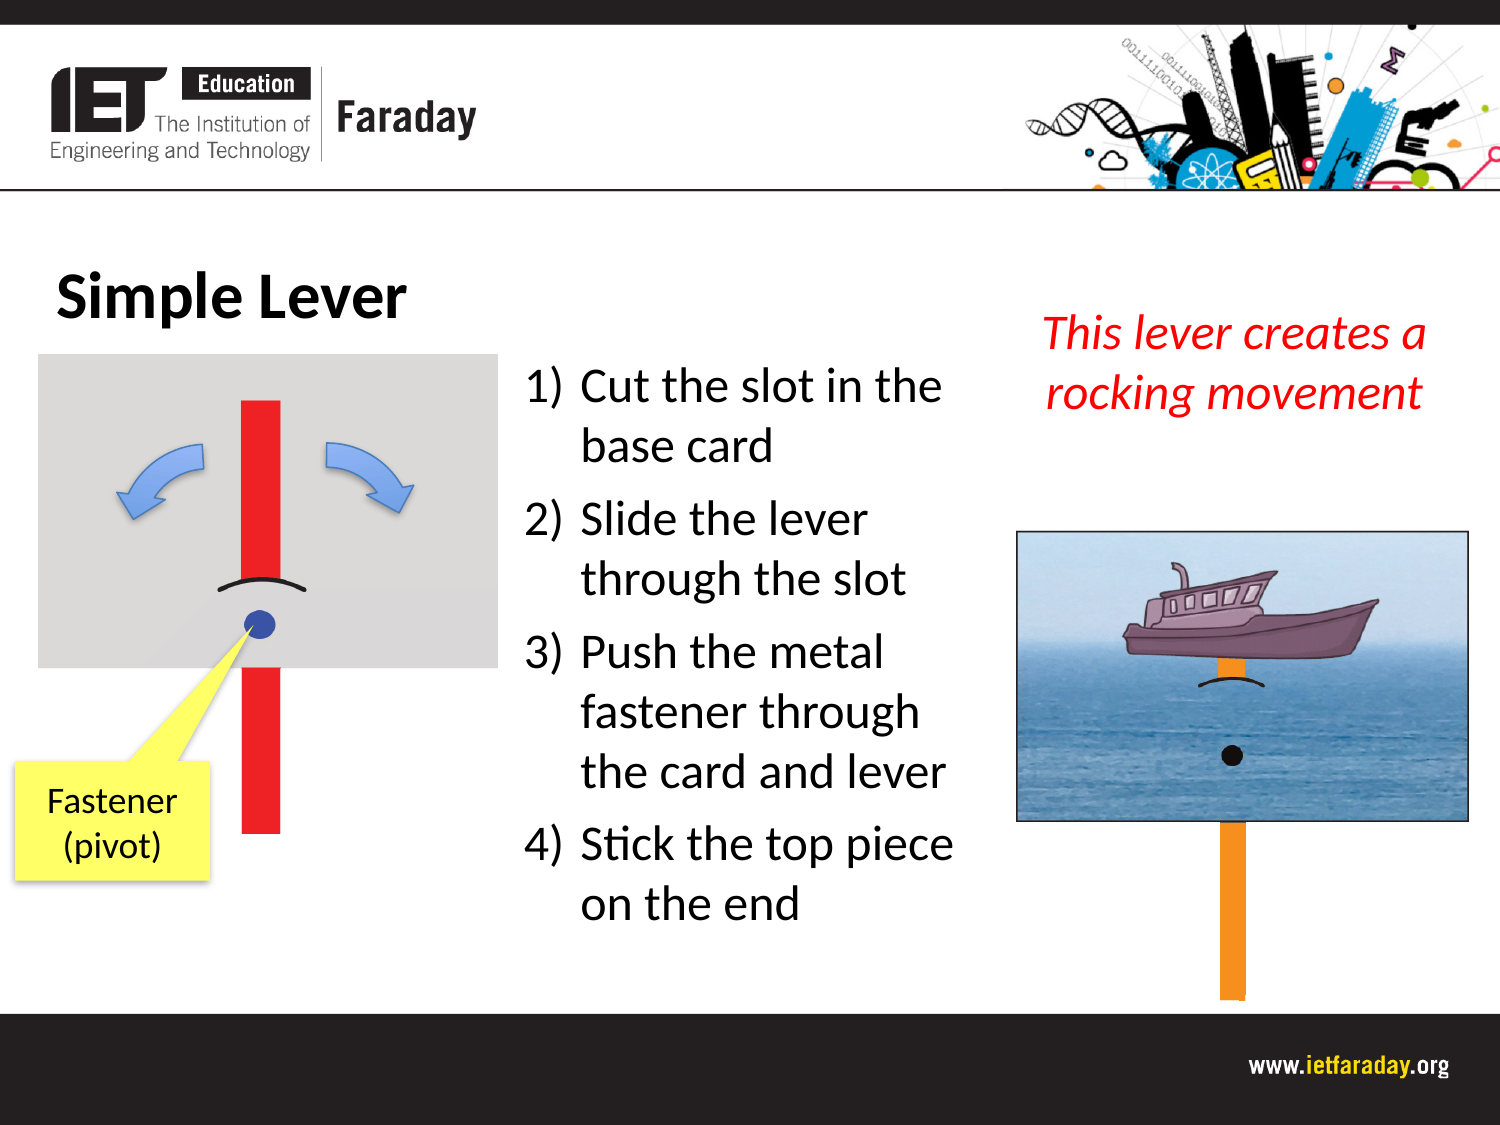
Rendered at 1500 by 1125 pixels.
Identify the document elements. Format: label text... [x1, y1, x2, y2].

picture [0, 0, 1500, 1125]
text_box This lever creates a rocking movement [1022, 292, 1447, 427]
text_box Fastener (pivot) [14, 760, 211, 882]
text_box Simple Lever [41, 244, 786, 339]
text_box Cut the slot in the base card Slide the lever through the slot Push the metal fastener through the card and lever Stick the top piece on the end [509, 345, 1002, 938]
